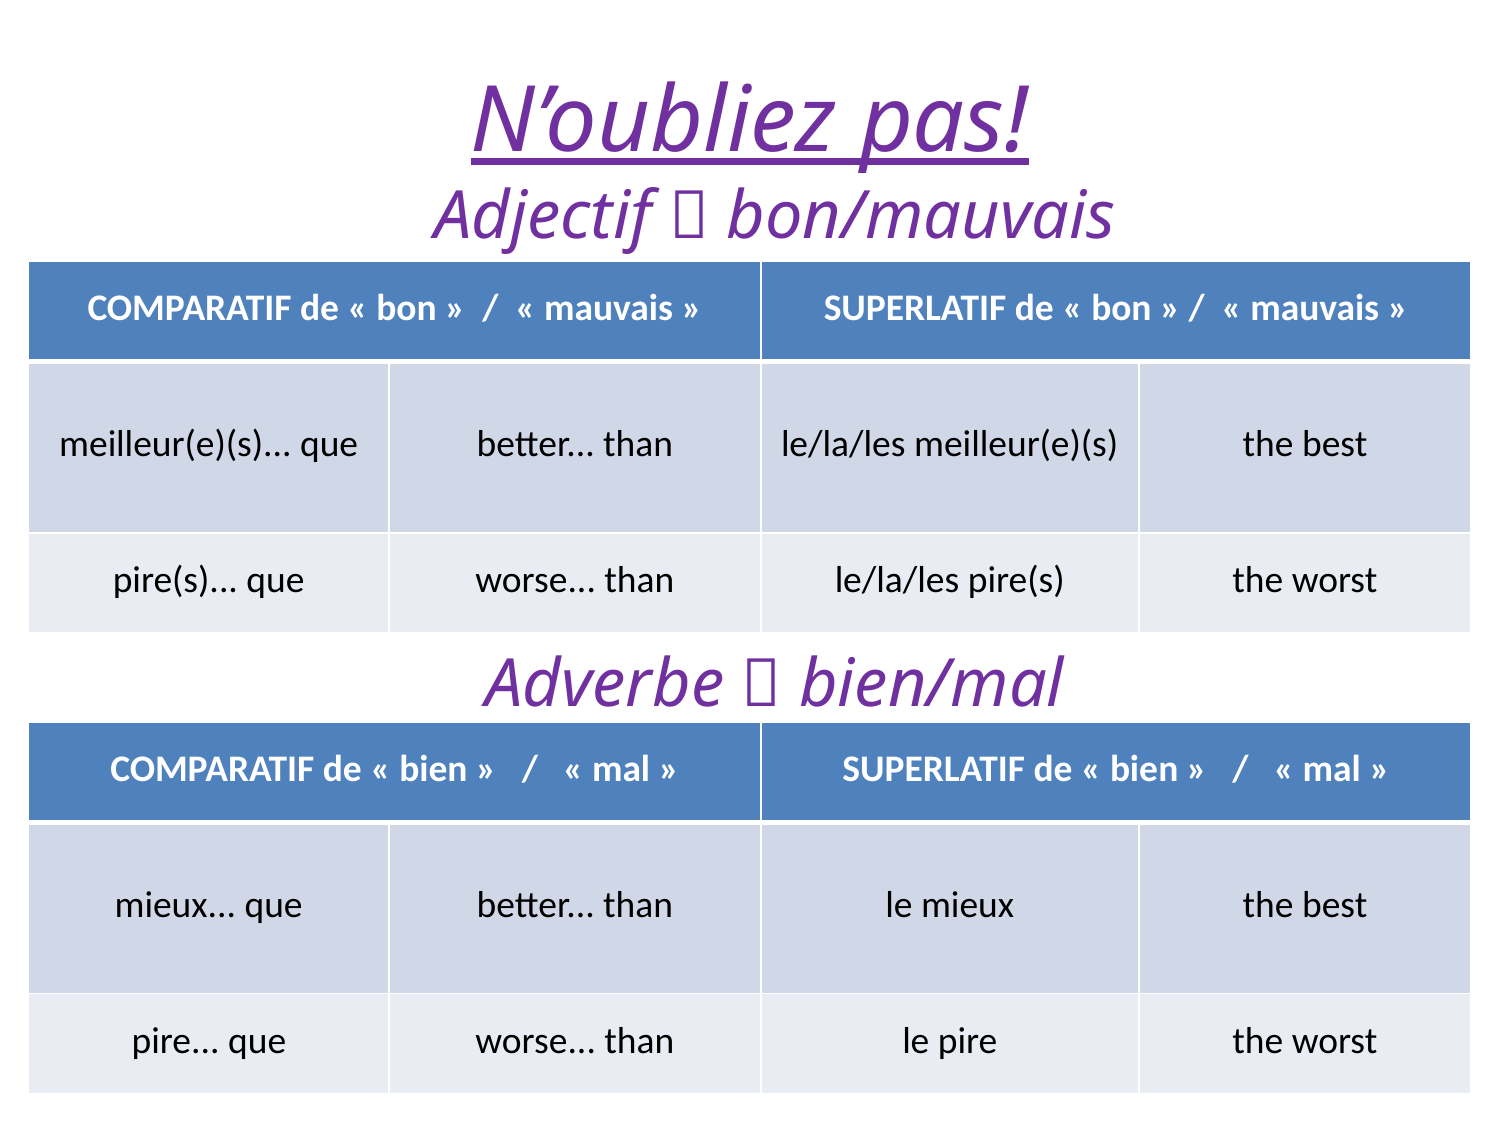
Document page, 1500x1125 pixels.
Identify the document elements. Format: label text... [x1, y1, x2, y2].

table_cell worse... than [390, 994, 760, 1093]
text_box Adjectif  bon/mauvais [99, 146, 1450, 279]
table_cell the worst [1140, 534, 1470, 632]
table_cell the best [1140, 825, 1470, 993]
table_header COMPARATIF de « bien » / « mal » [29, 723, 760, 820]
table_header COMPARATIF de « bon » / « mauvais » [29, 262, 760, 359]
table_header SUPERLATIF de « bien » / « mal » [762, 723, 1470, 820]
text_box N’oubliez pas! [74, 45, 1425, 185]
table_cell better... than [390, 825, 760, 993]
table_cell le mieux [762, 825, 1138, 993]
table_cell pire(s)... que [29, 534, 388, 632]
table_cell le pire [762, 994, 1138, 1093]
table_cell the worst [1140, 994, 1470, 1093]
table_cell le/la/les pire(s) [762, 534, 1138, 620]
table_cell le/la/les meilleur(e)(s) [762, 364, 1138, 532]
text_box Adverbe  bien/mal [99, 620, 1450, 740]
table_cell meilleur(e)(s)... que [29, 364, 388, 532]
table_cell the best [1140, 364, 1470, 532]
table_cell worse... than [390, 534, 760, 620]
table_cell better... than [390, 364, 760, 532]
table_cell pire... que [29, 994, 388, 1093]
table_header SUPERLATIF de « bon » / « mauvais » [762, 262, 1470, 359]
table_cell mieux... que [29, 825, 388, 993]
